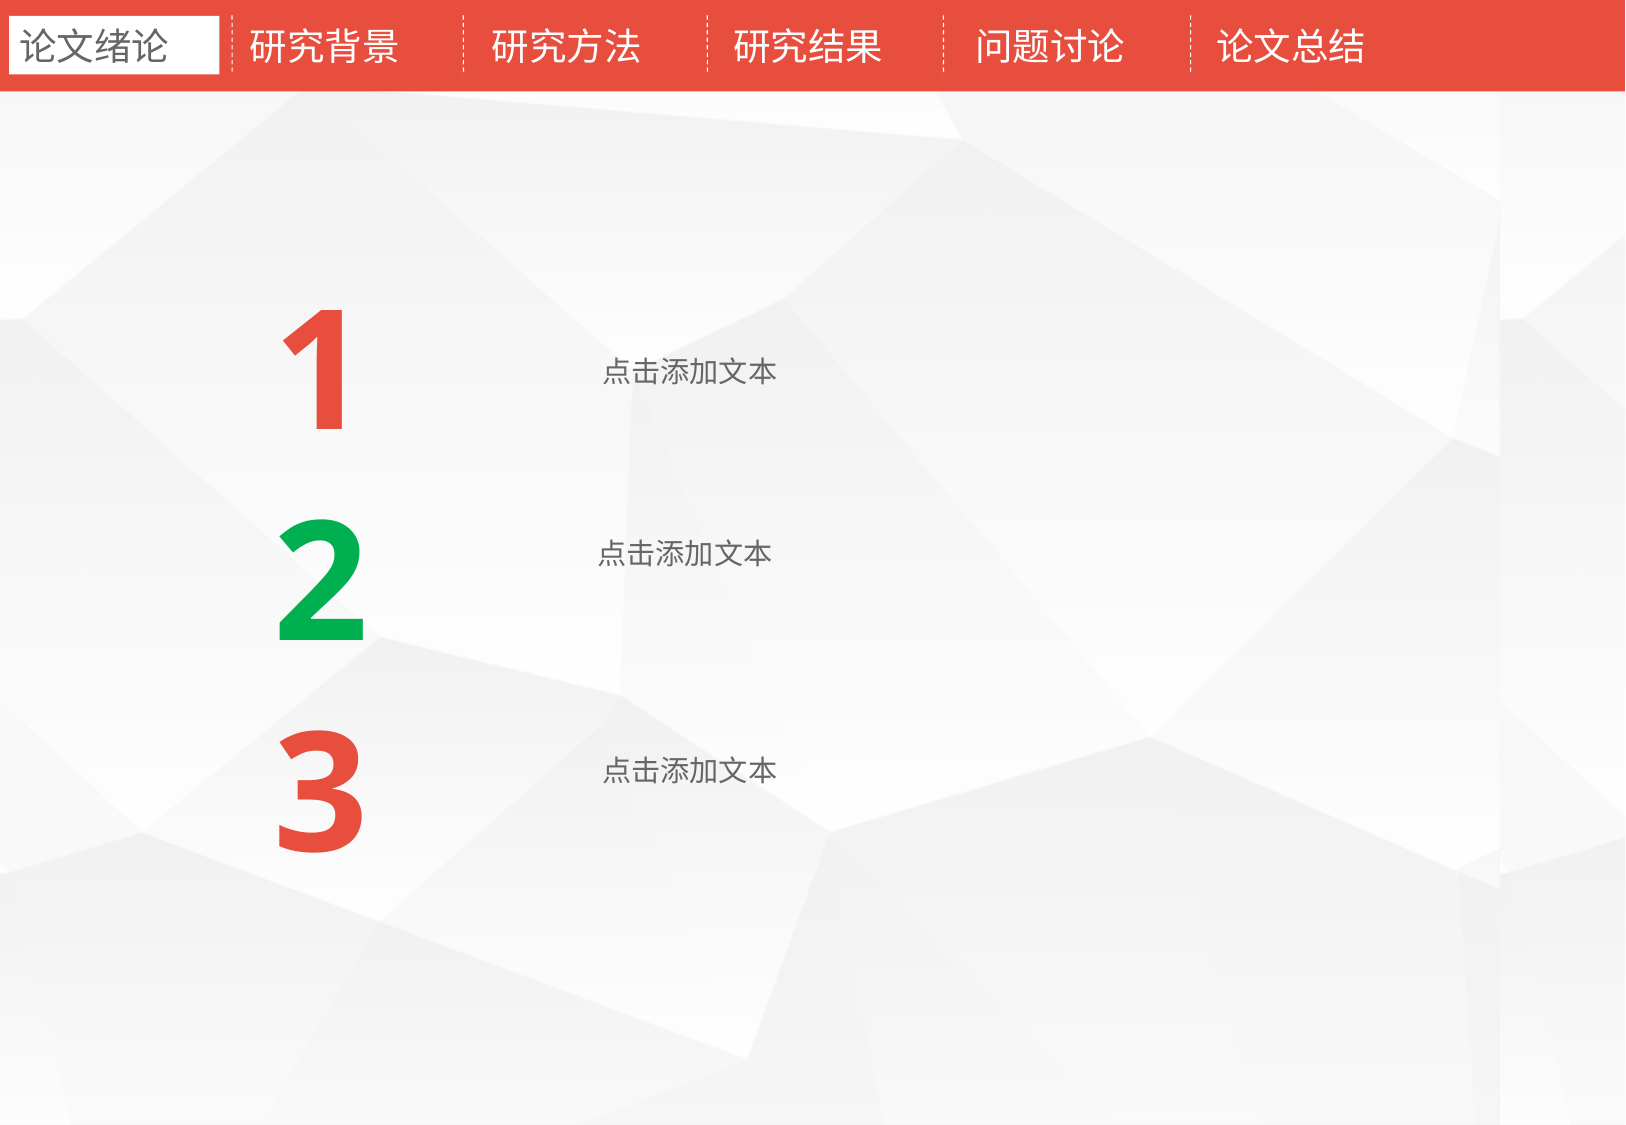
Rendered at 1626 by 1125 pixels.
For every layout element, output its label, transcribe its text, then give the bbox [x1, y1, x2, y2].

text_box 1 [222, 255, 421, 466]
text_box 研究结果 [718, 15, 949, 76]
text_box 点击添加文本 [587, 345, 814, 396]
text_box 2 [222, 466, 421, 677]
text_box 点击添加文本 [587, 744, 814, 795]
text_box 论文总结 [1201, 15, 1432, 76]
text_box 问题讨论 [960, 15, 1191, 76]
text_box 研究背景 [235, 15, 466, 76]
picture [0, 0, 1626, 1125]
text_box 论文绪论 [4, 15, 232, 76]
text_box 点击添加文本 [582, 527, 809, 578]
text_box [0, 0, 1625, 92]
text_box 研究方法 [477, 15, 708, 76]
text_box 3 [222, 677, 421, 892]
